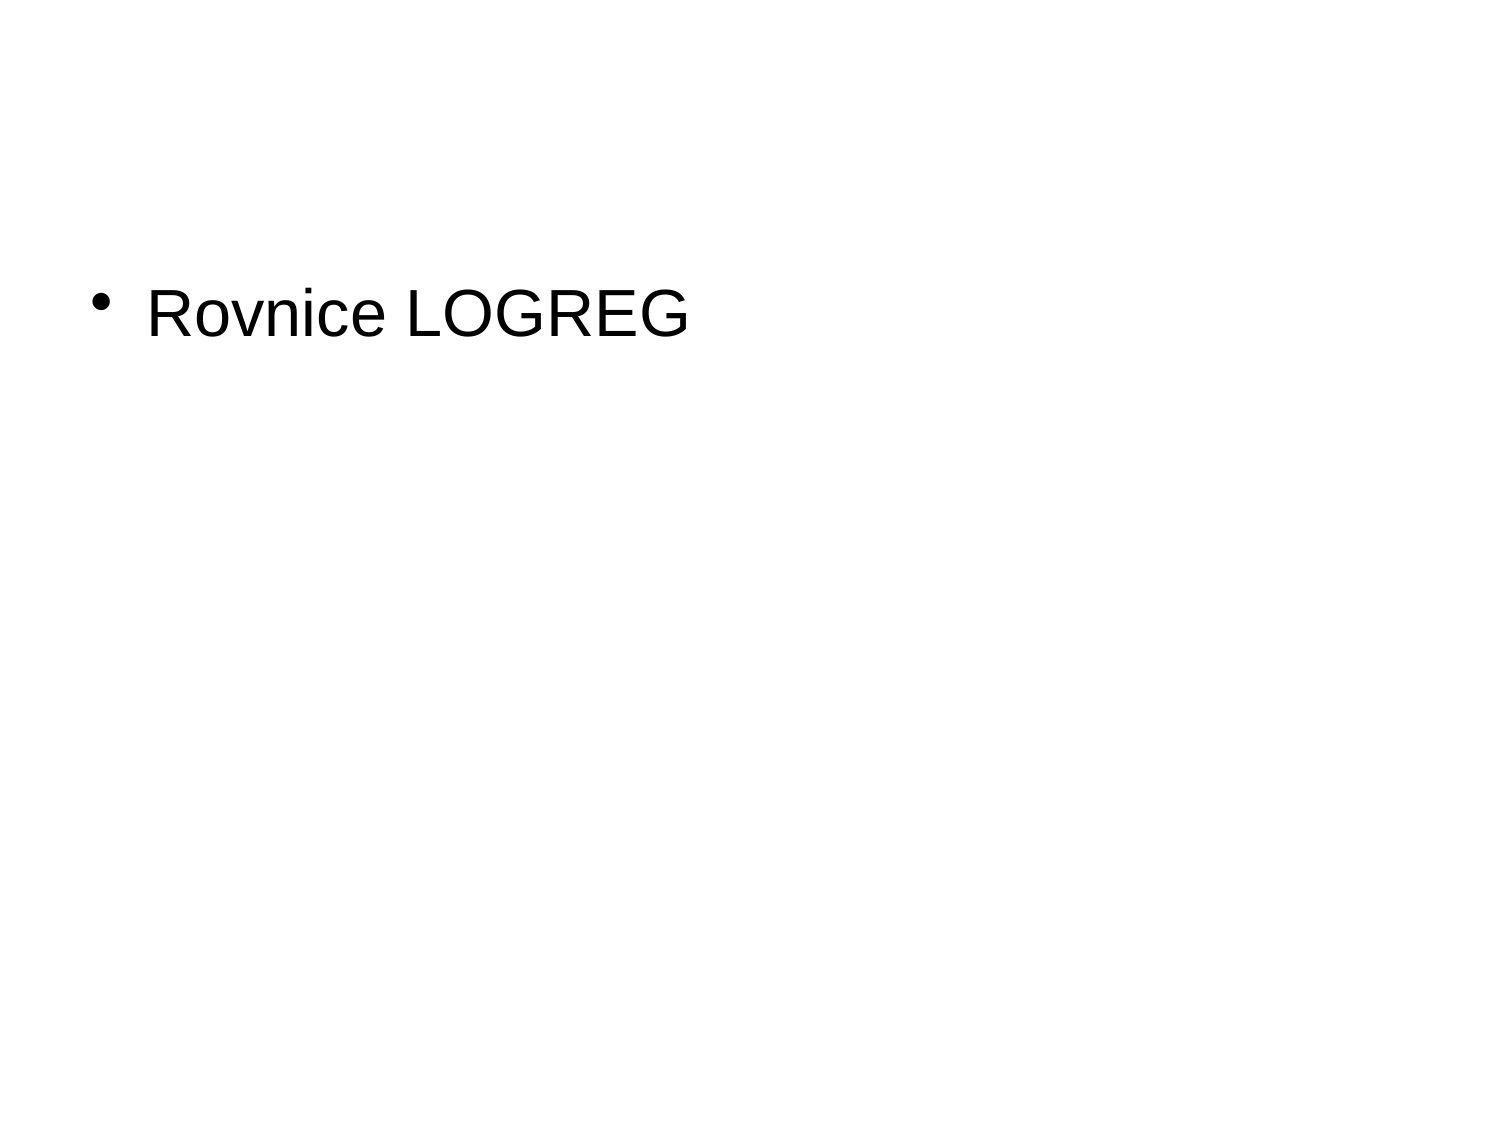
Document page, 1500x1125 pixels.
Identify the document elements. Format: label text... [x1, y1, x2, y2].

list Rovnice LOGREG [75, 262, 1425, 1005]
